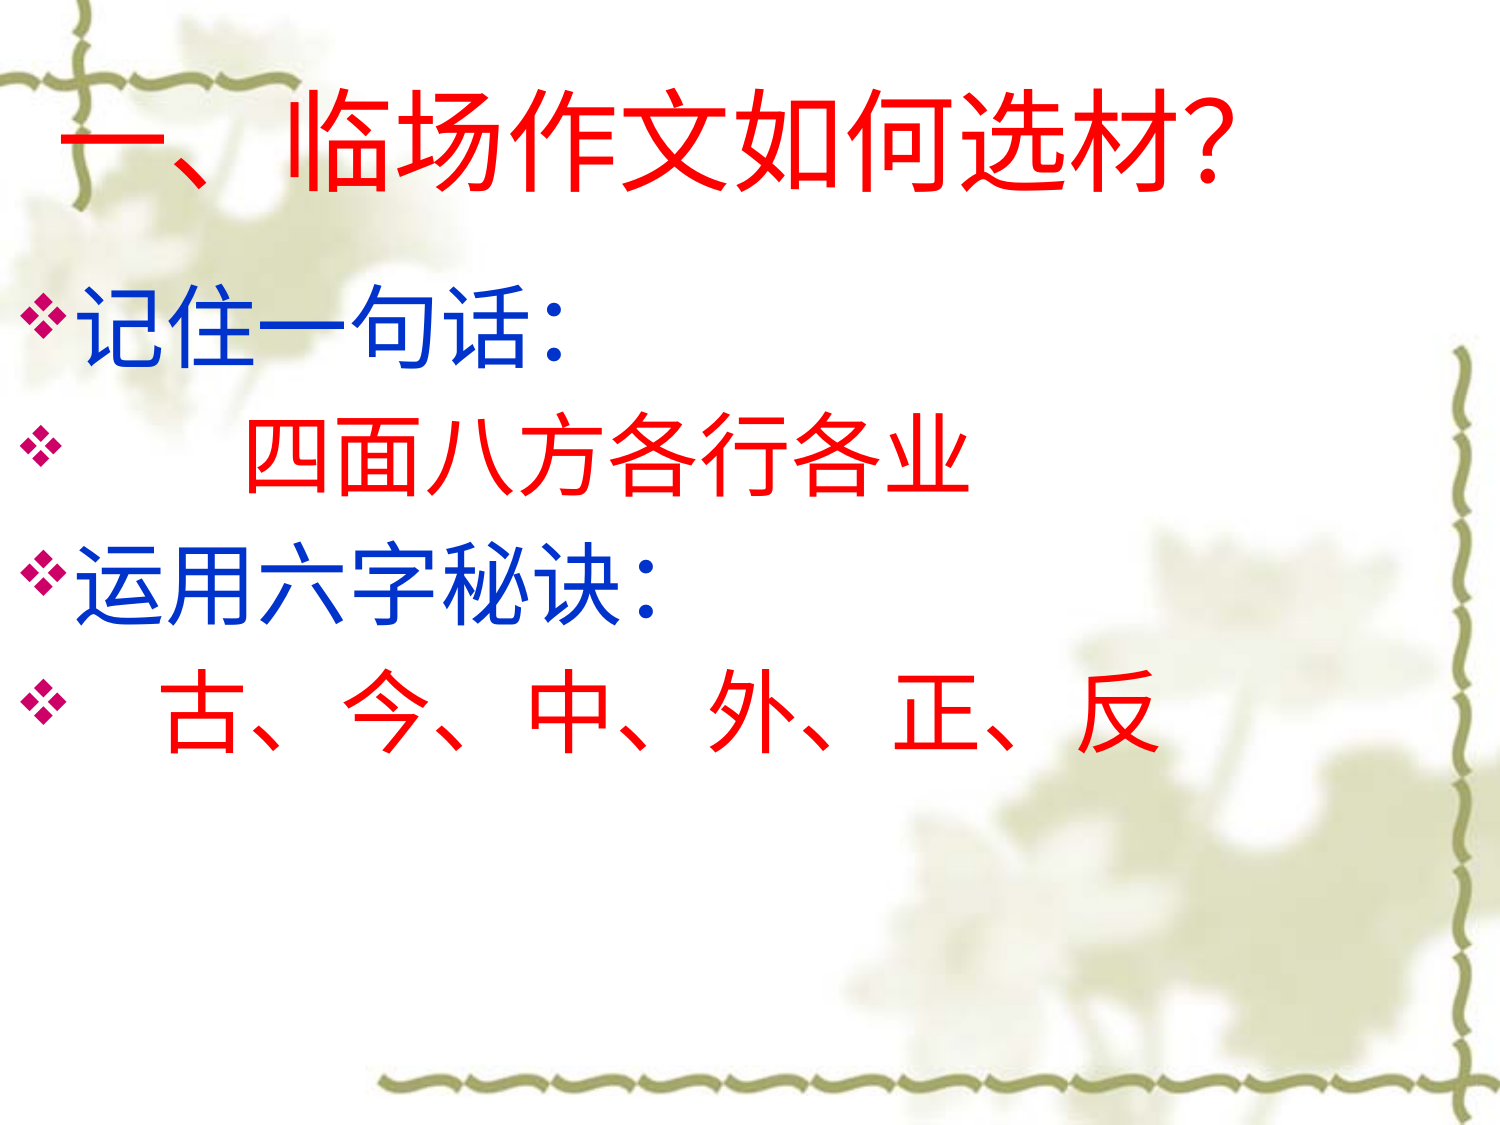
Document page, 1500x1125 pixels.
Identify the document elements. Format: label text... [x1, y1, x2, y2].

title 一、临场作文如何选材？ [0, 44, 1351, 233]
list 记住一句话： 四面八方各行各业 运用六字秘诀： 古、今、中、外、正、反 [0, 262, 1351, 1006]
picture [0, 0, 1500, 1125]
